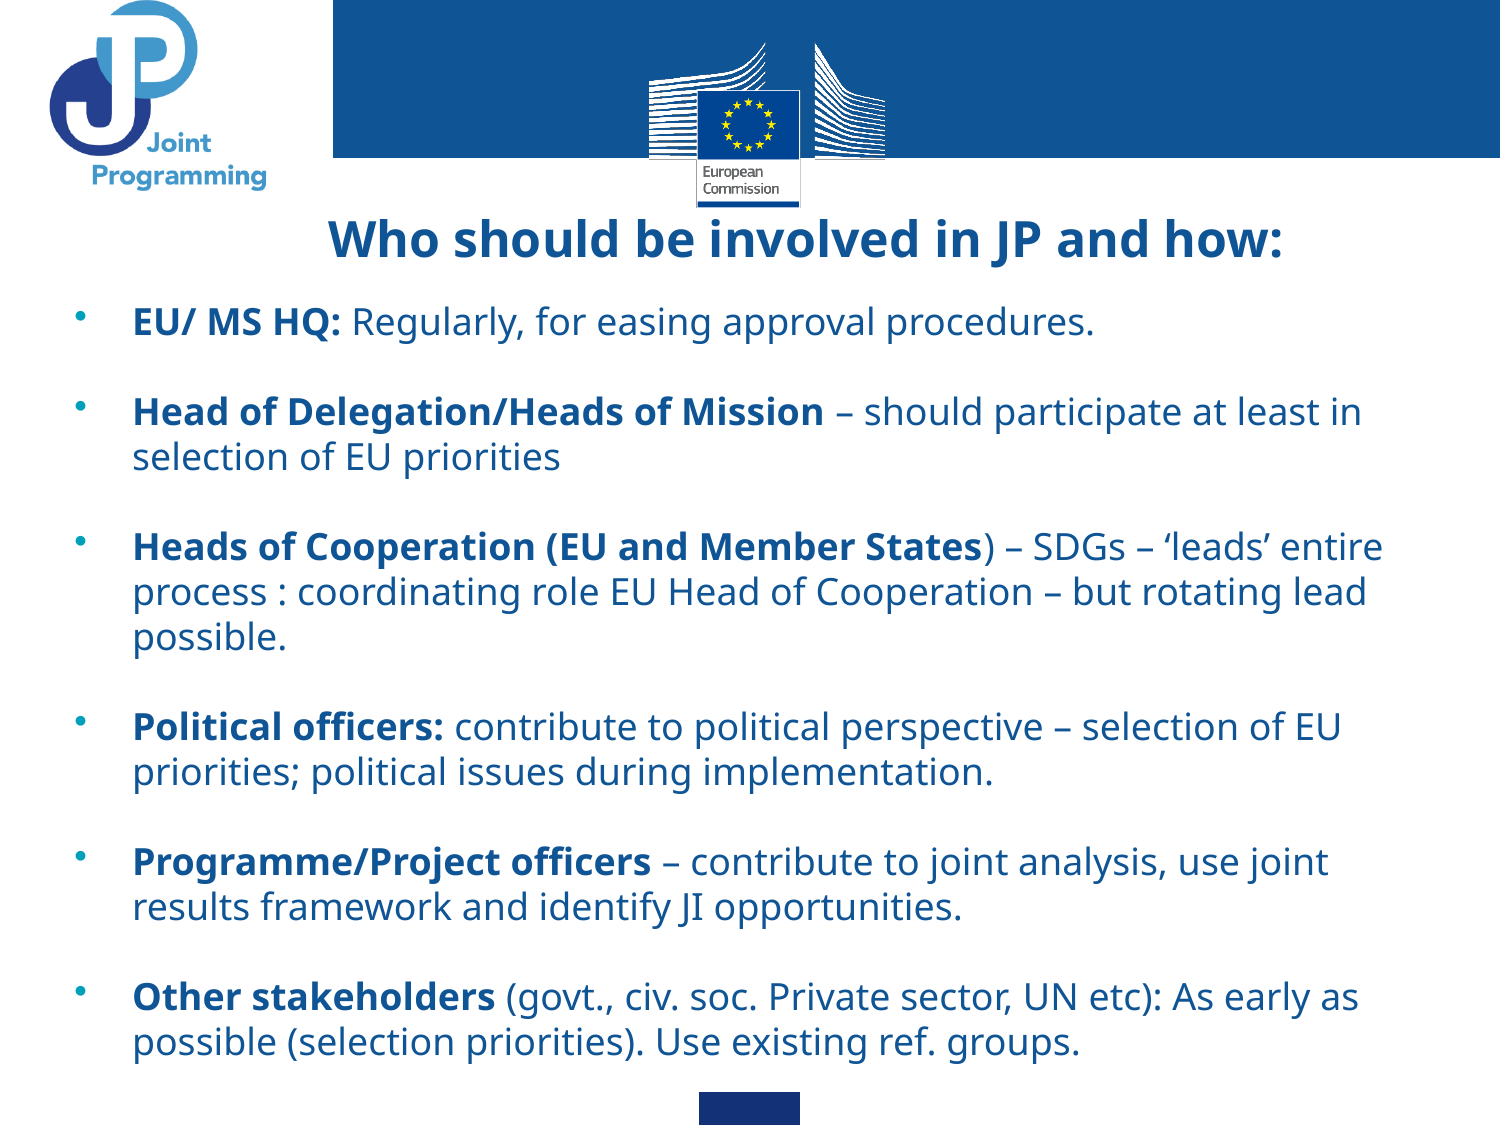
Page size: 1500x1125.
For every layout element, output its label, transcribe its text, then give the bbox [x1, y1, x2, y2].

picture [649, 42, 885, 160]
picture [0, 0, 333, 195]
list EU/ MS HQ: Regularly, for easing approval procedures. Head of Delegation/Heads of Mission – should participate at least in selection of EU priorities Heads of Cooperation (EU and Member States) – SDGs – ‘leads’ entire process : coordinating role EU Head of Cooperation – but rotating lead possible. Political officers: contribute to political perspective – selection of EU priorities; political issues during implementation. Programme/Project officers – contribute to joint analysis, use joint results framework and identify JI opportunities. Other stakeholders (govt., civ. soc. Private sector, UN etc): As early as possible (selection priorities). Use existing ref. groups. [52, 290, 1448, 1106]
title Who should be involved in JP and how: [108, 160, 1500, 315]
